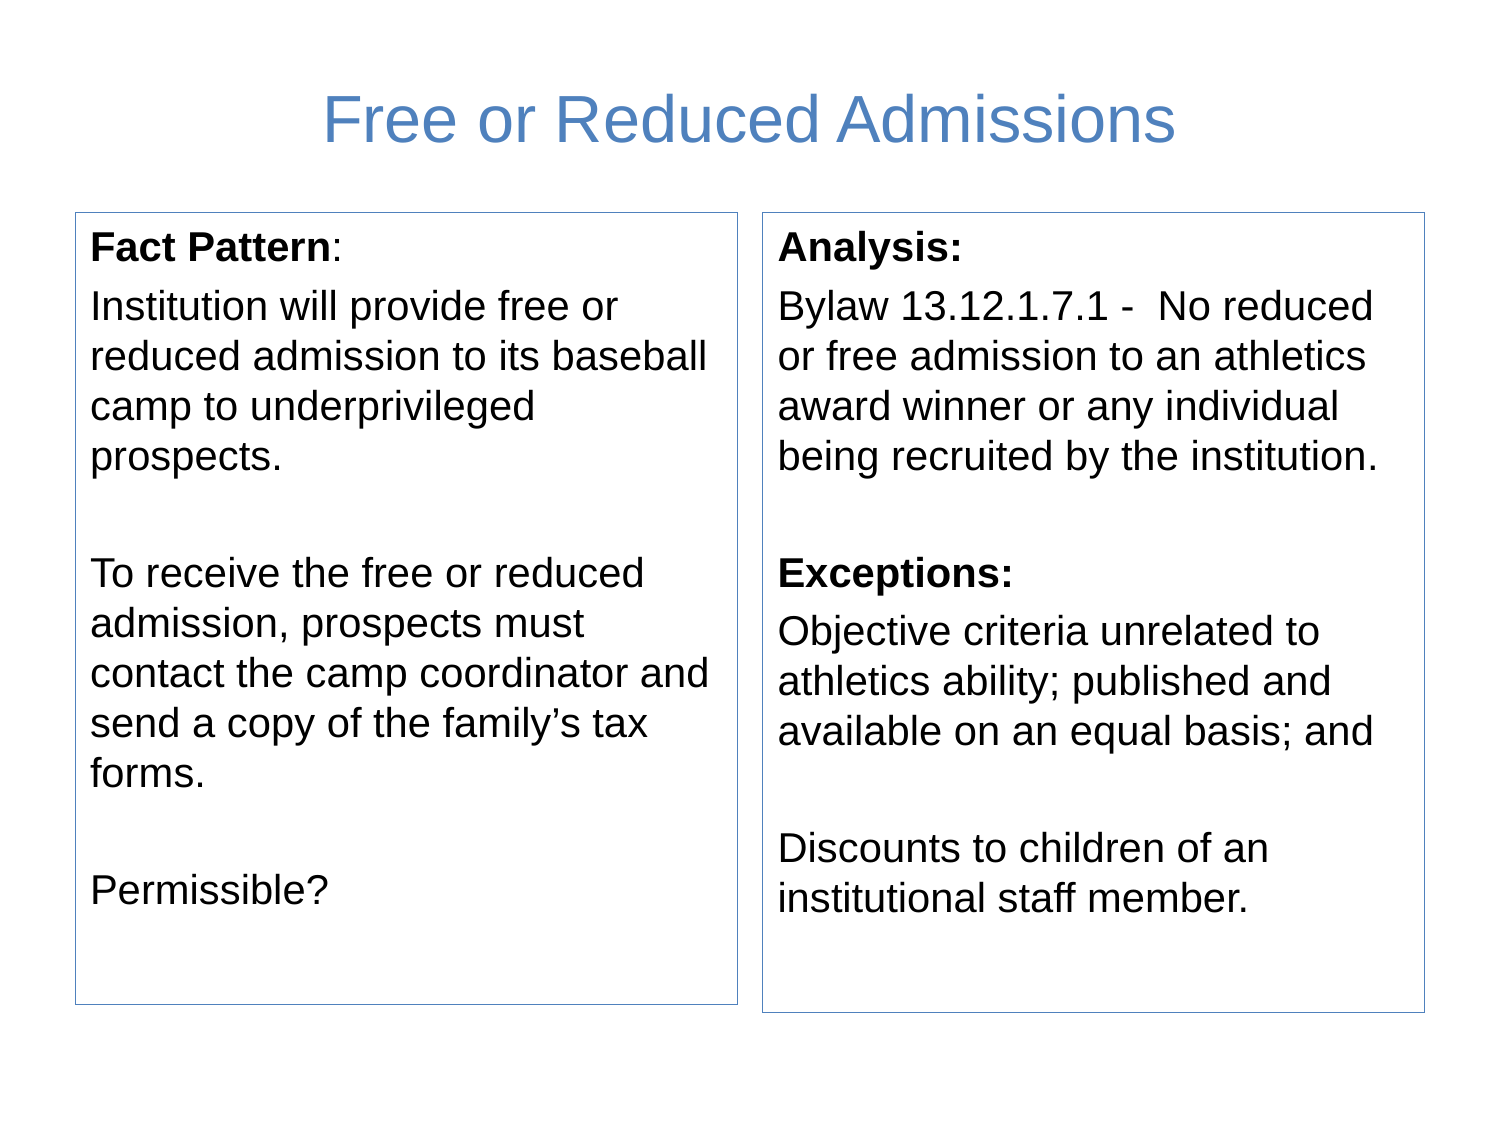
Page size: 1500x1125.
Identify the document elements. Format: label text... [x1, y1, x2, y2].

title Free or Reduced Admissions [75, 45, 1425, 188]
list Fact Pattern: Institution will provide free or reduced admission to its baseball camp to underprivileged prospects. To receive the free or reduced admission, prospects must contact the camp coordinator and send a copy of the family’s tax forms. Permissible? [75, 212, 738, 1005]
list Analysis: Bylaw 13.12.1.7.1 - No reduced or free admission to an athletics award winner or any individual being recruited by the institution. Exceptions: Objective criteria unrelated to athletics ability; published and available on an equal basis; and Discounts to children of an institutional staff member. [762, 212, 1425, 1013]
